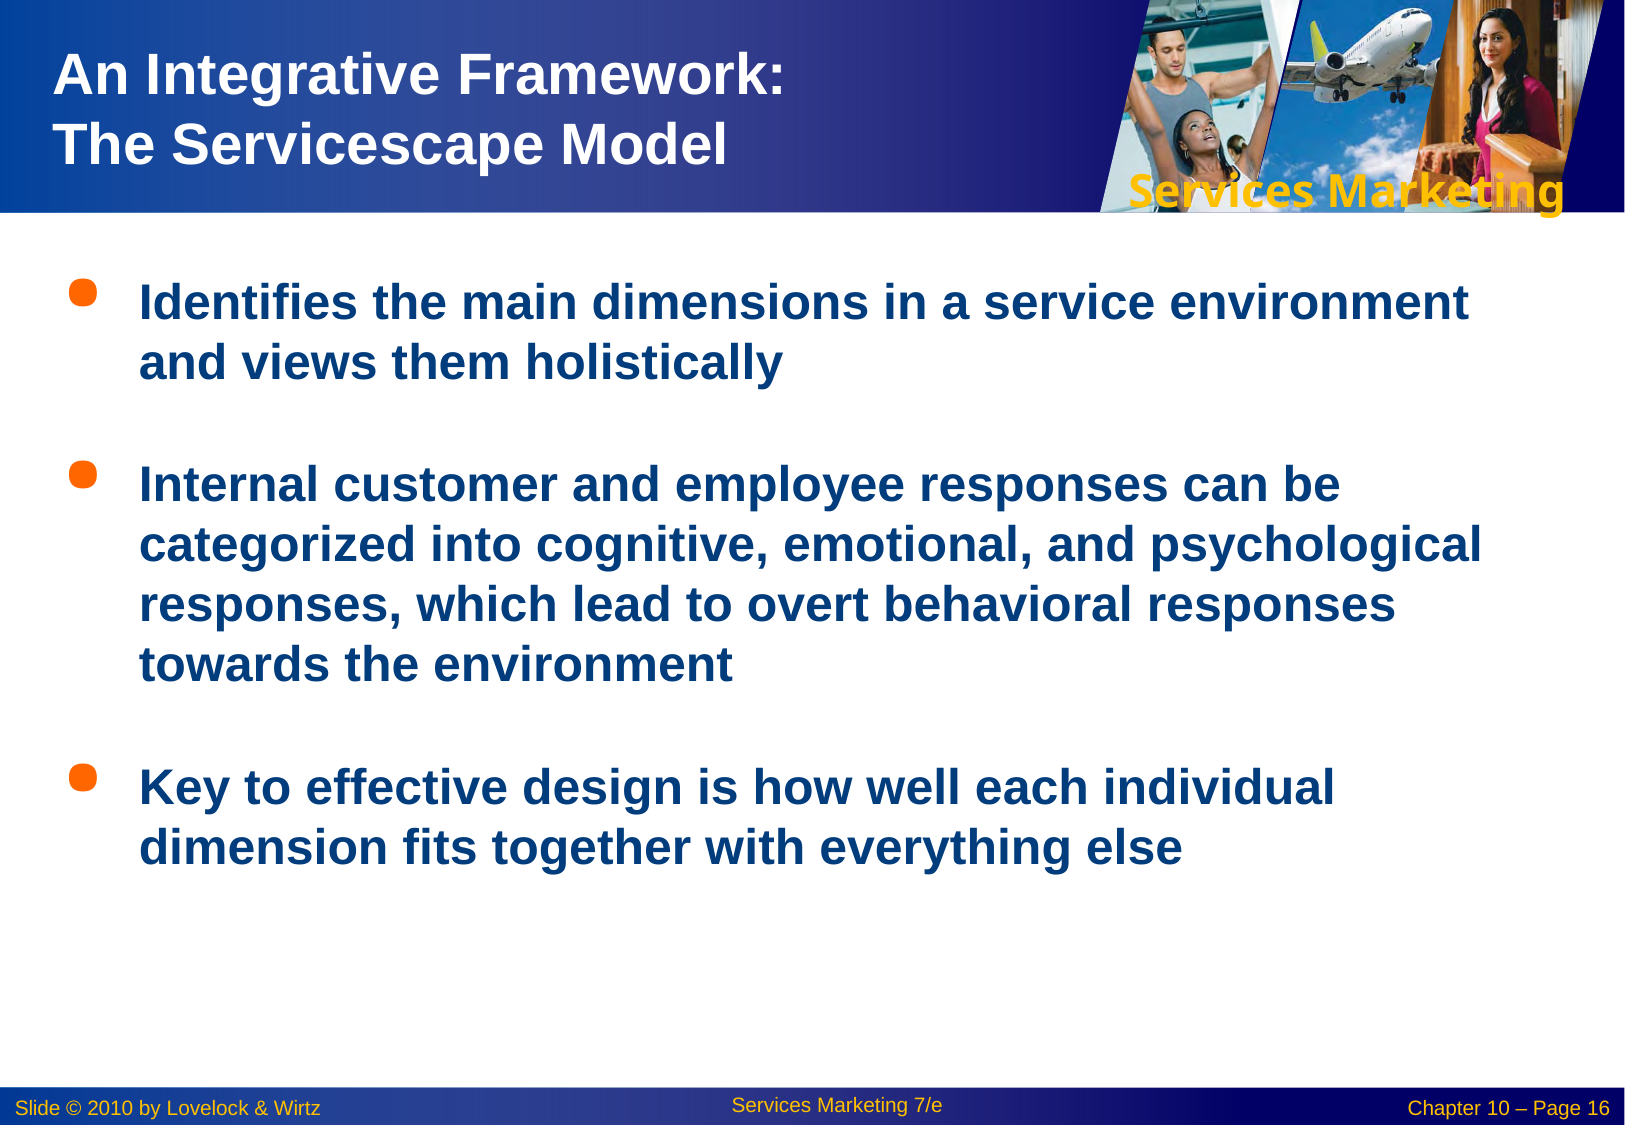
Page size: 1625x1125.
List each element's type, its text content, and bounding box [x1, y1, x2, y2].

picture [1546, 187, 1556, 202]
picture [1100, 0, 1604, 213]
title An Integrative Framework: The Servicescape Model [36, 37, 1088, 176]
picture [1162, 186, 1172, 192]
list Identifies the main dimensions in a service environment and views them holistically Internal customer and employee responses can be categorized into cognitive, emotional, and psychological responses, which lead to overt behavioral responses towards the environment Key to effective design is how well each individual dimension fits together with everything else [49, 261, 1588, 1051]
